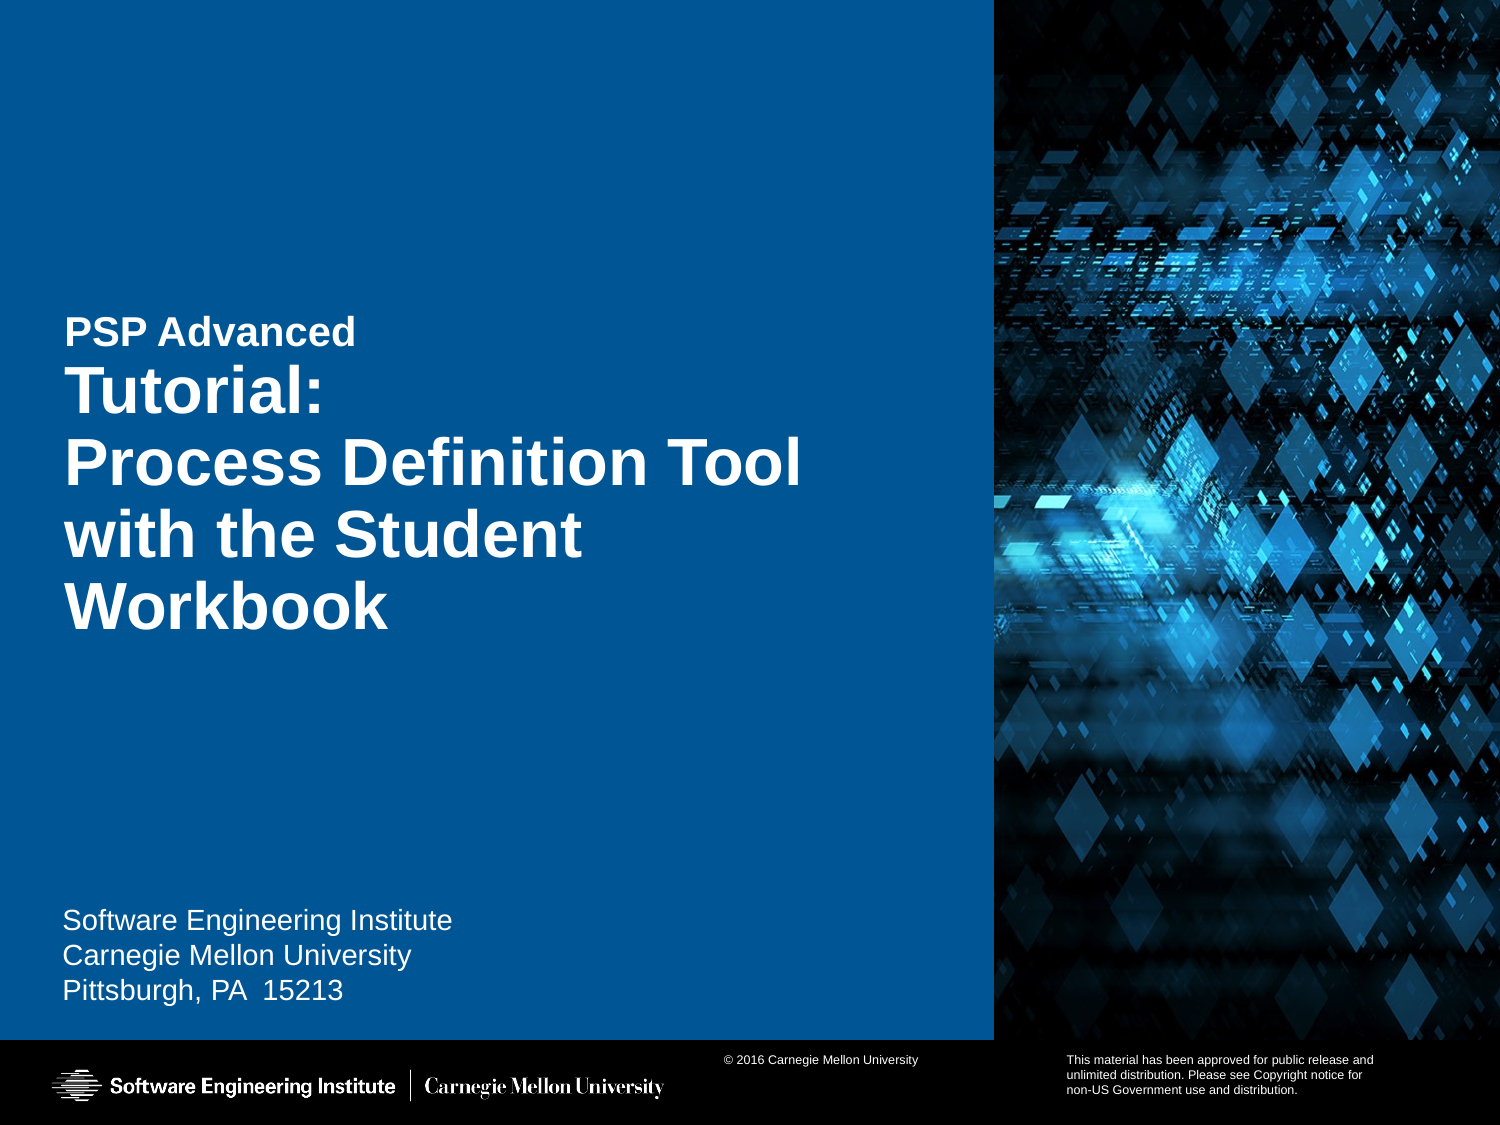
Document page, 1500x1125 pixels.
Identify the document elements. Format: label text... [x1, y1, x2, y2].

picture [43, 1062, 673, 1106]
title PSP Advanced Tutorial: Process Definition Tool with the Student Workbook [64, 43, 850, 644]
picture [994, 0, 1500, 1040]
